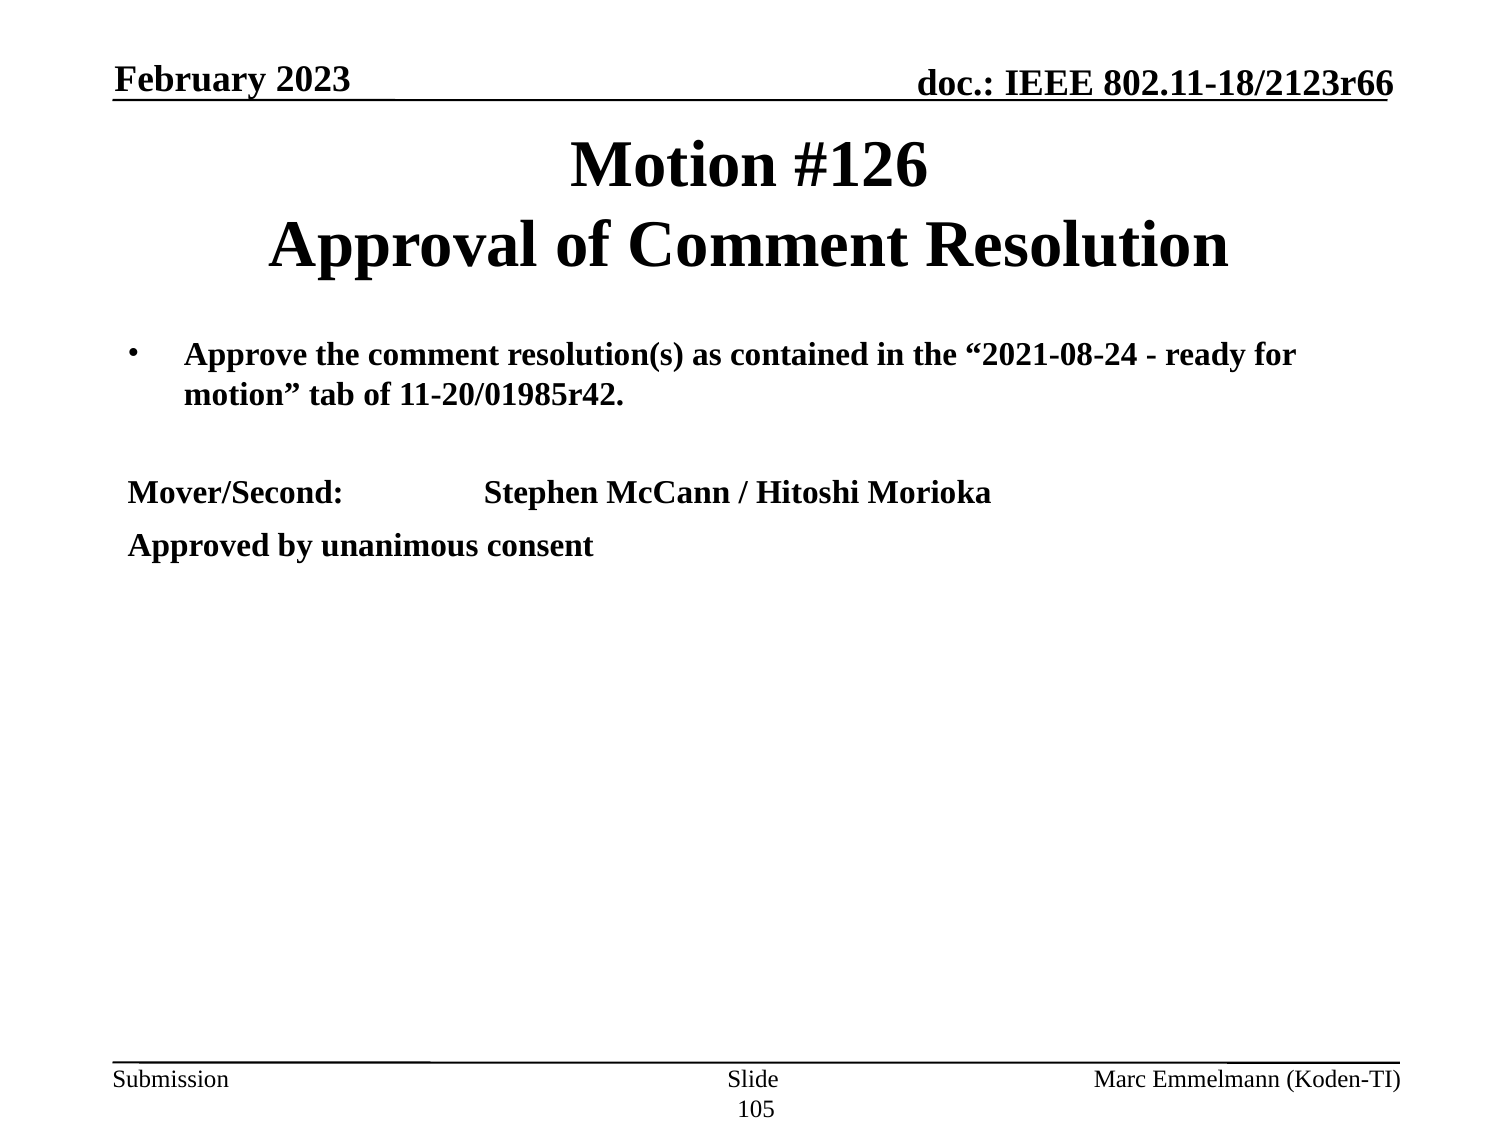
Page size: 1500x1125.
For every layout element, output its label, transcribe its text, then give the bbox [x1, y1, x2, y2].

slide_number Slide 105 [712, 1061, 800, 1123]
footer Marc Emmelmann (Koden-TI) [878, 1061, 1402, 1093]
list Approve the comment resolution(s) as contained in the “2021-08-24 - ready for motion” tab of 11-20/01985r42. Mover/Second: Stephen McCann / Hitoshi Morioka Approved by unanimous consent [112, 324, 1388, 1000]
title Motion #126 Approval of Comment Resolution [112, 112, 1388, 288]
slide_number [114, 54, 423, 100]
